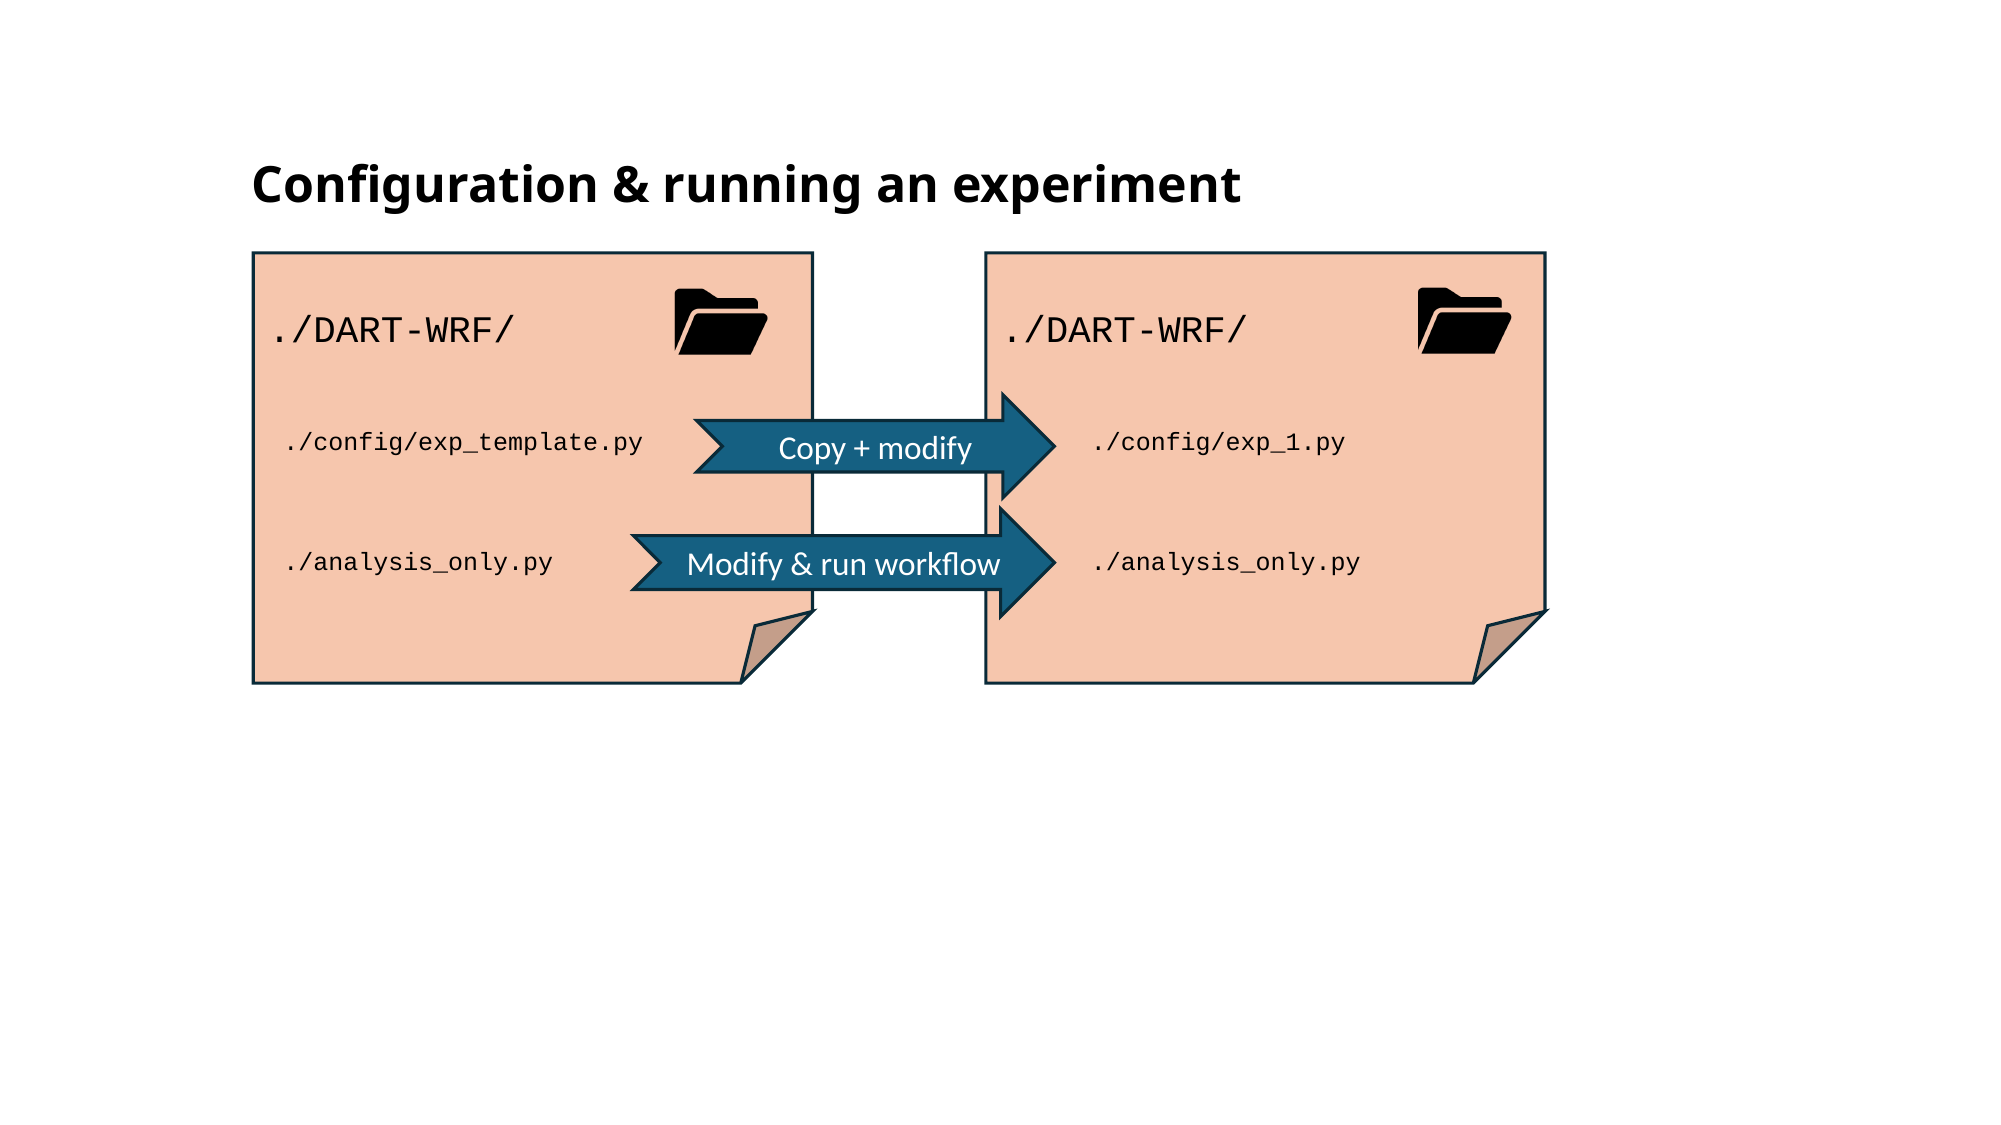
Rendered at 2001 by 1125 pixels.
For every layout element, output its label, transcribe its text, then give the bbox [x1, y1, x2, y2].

text_box Modify & run workflow [813, 534, 985, 592]
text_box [985, 252, 1546, 684]
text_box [252, 252, 813, 684]
text_box Copy + modify [813, 418, 985, 474]
text_box Configuration & running an experiment [236, 145, 1329, 220]
